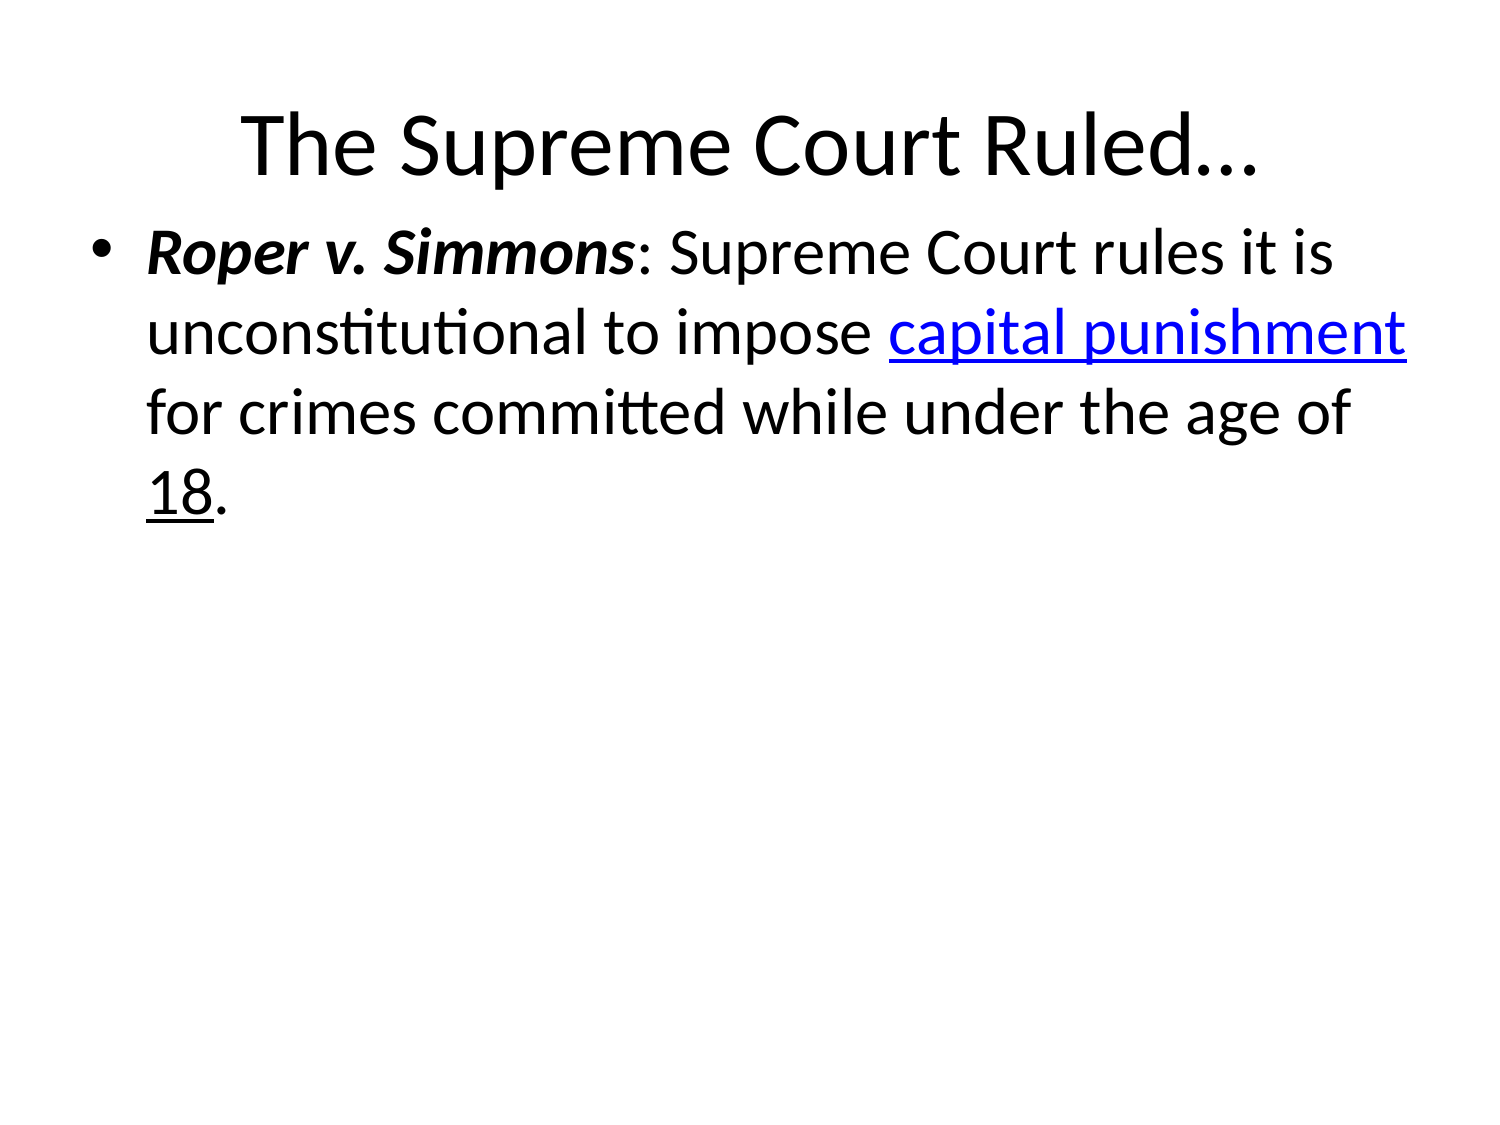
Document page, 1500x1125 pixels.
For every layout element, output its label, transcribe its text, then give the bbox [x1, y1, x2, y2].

list Roper v. Simmons: Supreme Court rules it is unconstitutional to impose capital punishment for crimes committed while under the age of 18. [75, 200, 1425, 943]
title The Supreme Court Ruled… [75, 45, 1425, 200]
